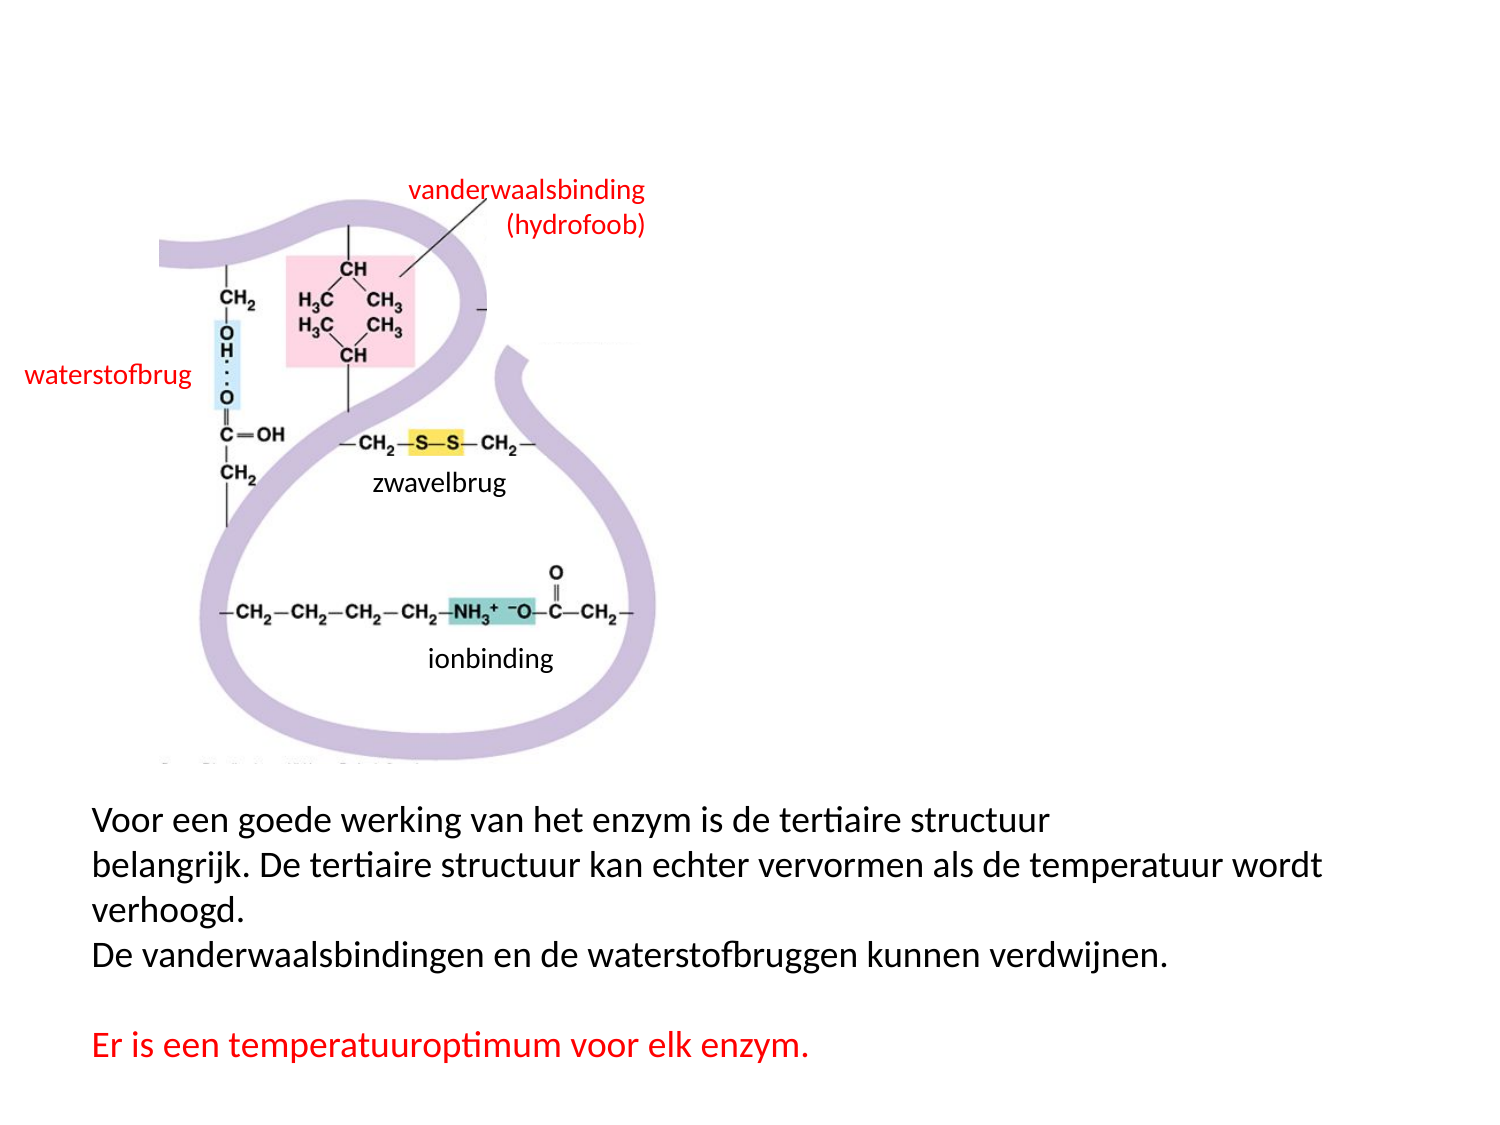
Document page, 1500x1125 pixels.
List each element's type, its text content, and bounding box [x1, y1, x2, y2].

text_box Voor een goede werking van het enzym is de tertiaire structuur belangrijk. De tertiaire structuur kan echter vervormen als de temperatuur wordt verhoogd. De vanderwaalsbindingen en de waterstofbruggen kunnen verdwijnen. Er is een temperatuuroptimum voor elk enzym. [76, 787, 1348, 1073]
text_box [9, 163, 677, 764]
